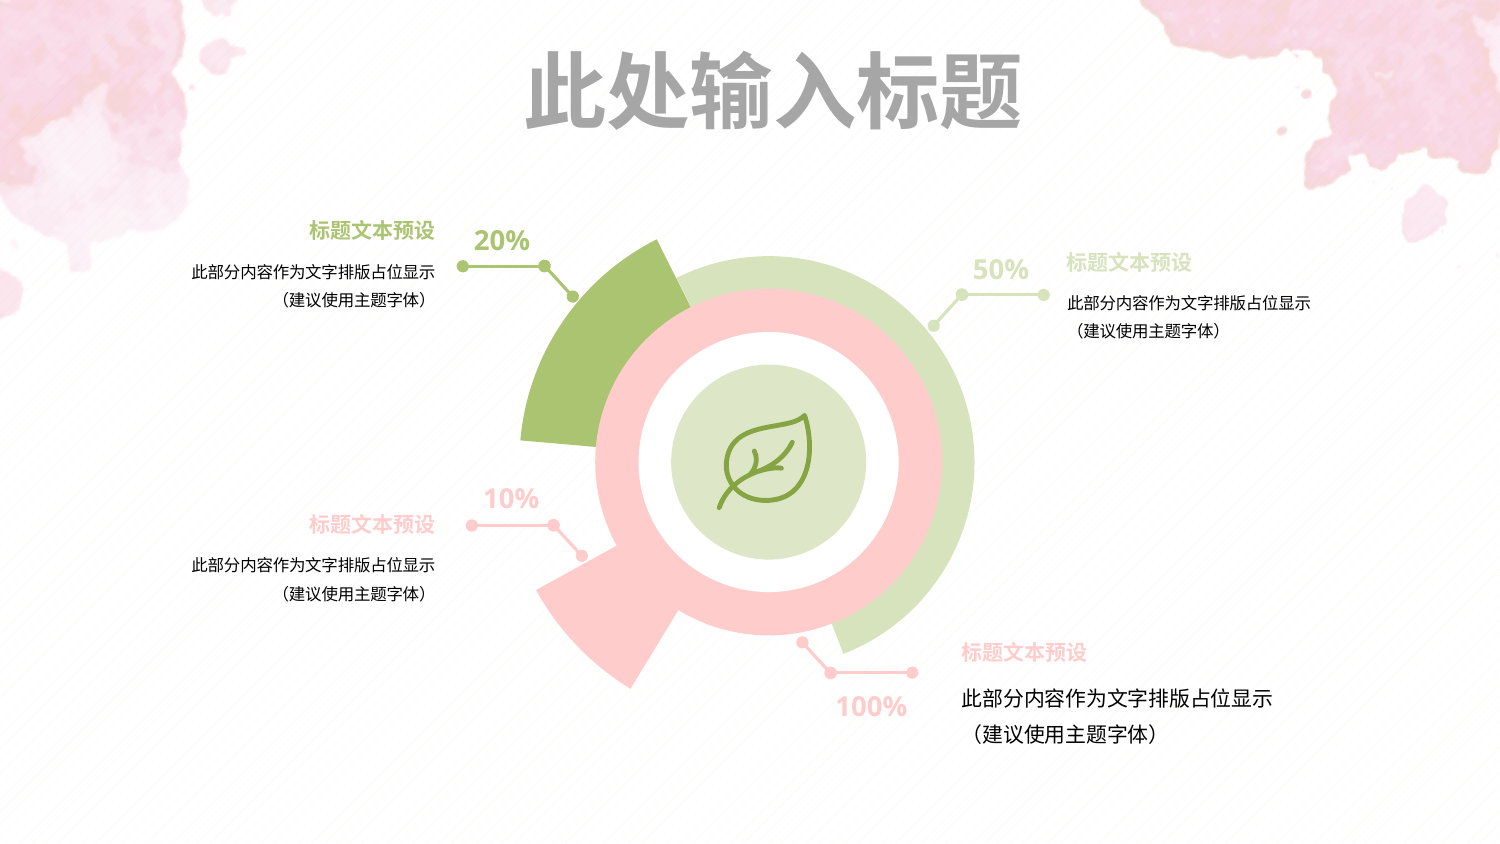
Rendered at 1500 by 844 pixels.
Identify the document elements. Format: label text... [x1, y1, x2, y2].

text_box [88, 196, 1412, 752]
text_box 此处输入标题 [442, 32, 1104, 146]
picture [0, 0, 371, 320]
picture [1139, 0, 1500, 269]
